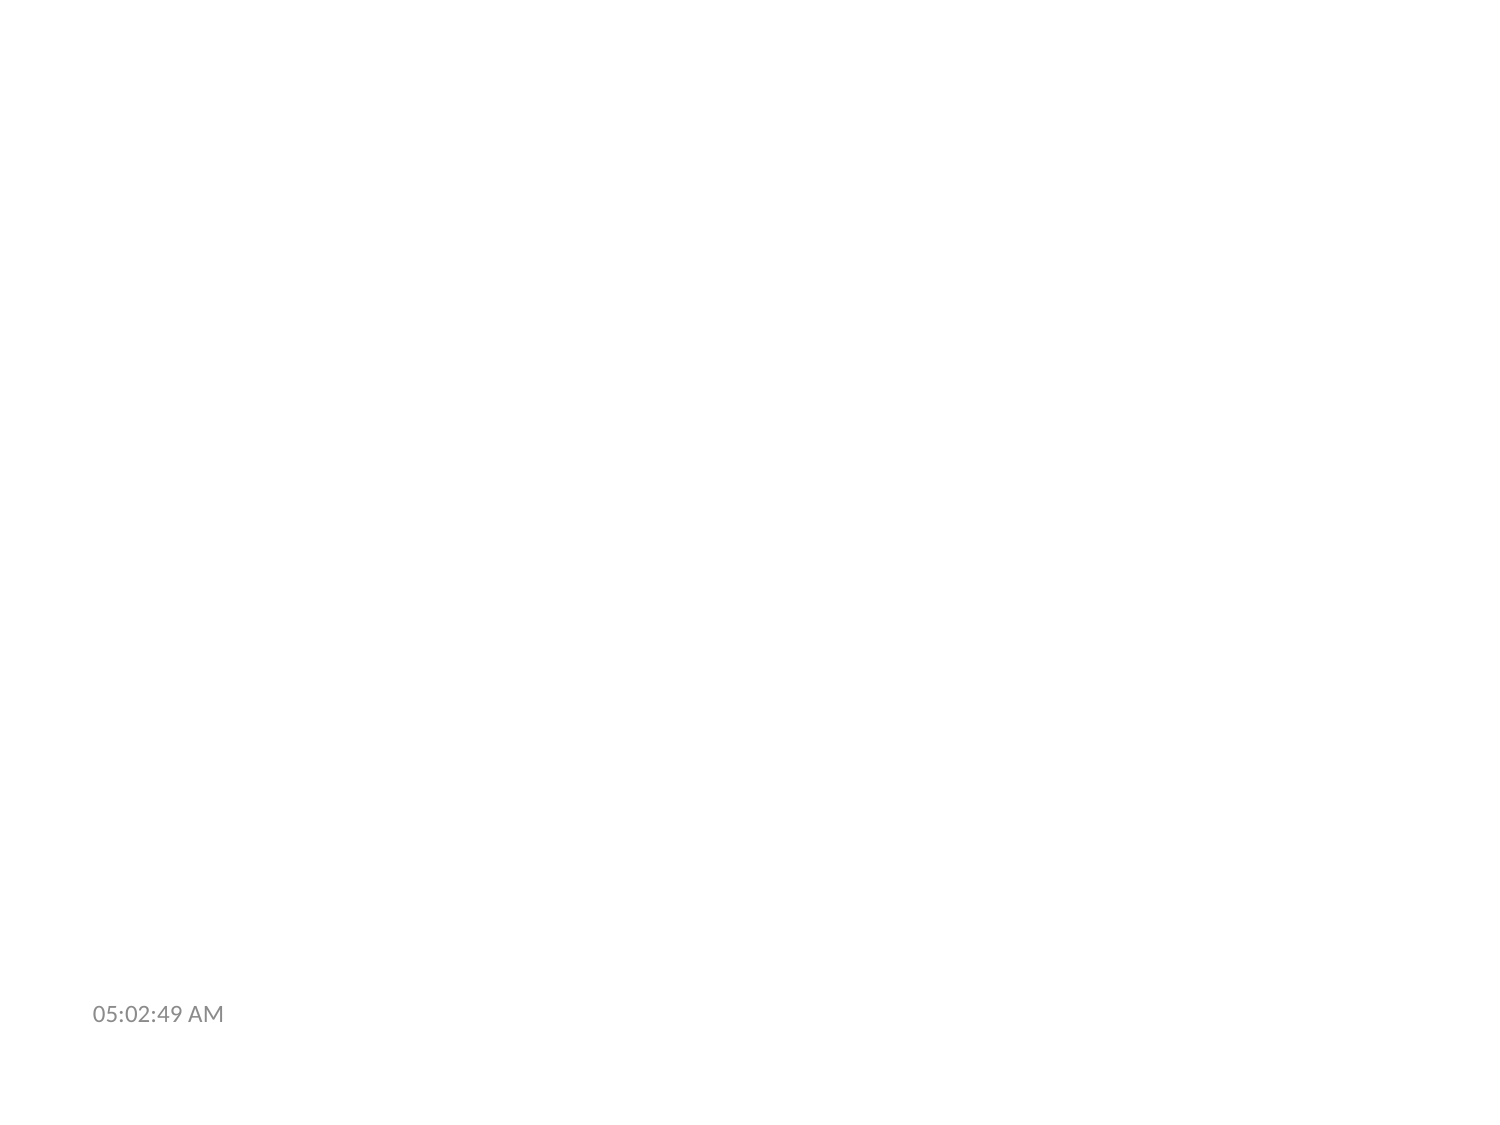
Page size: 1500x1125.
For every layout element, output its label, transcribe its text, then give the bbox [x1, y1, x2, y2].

text_box 3:35:09 PM [77, 982, 428, 1043]
